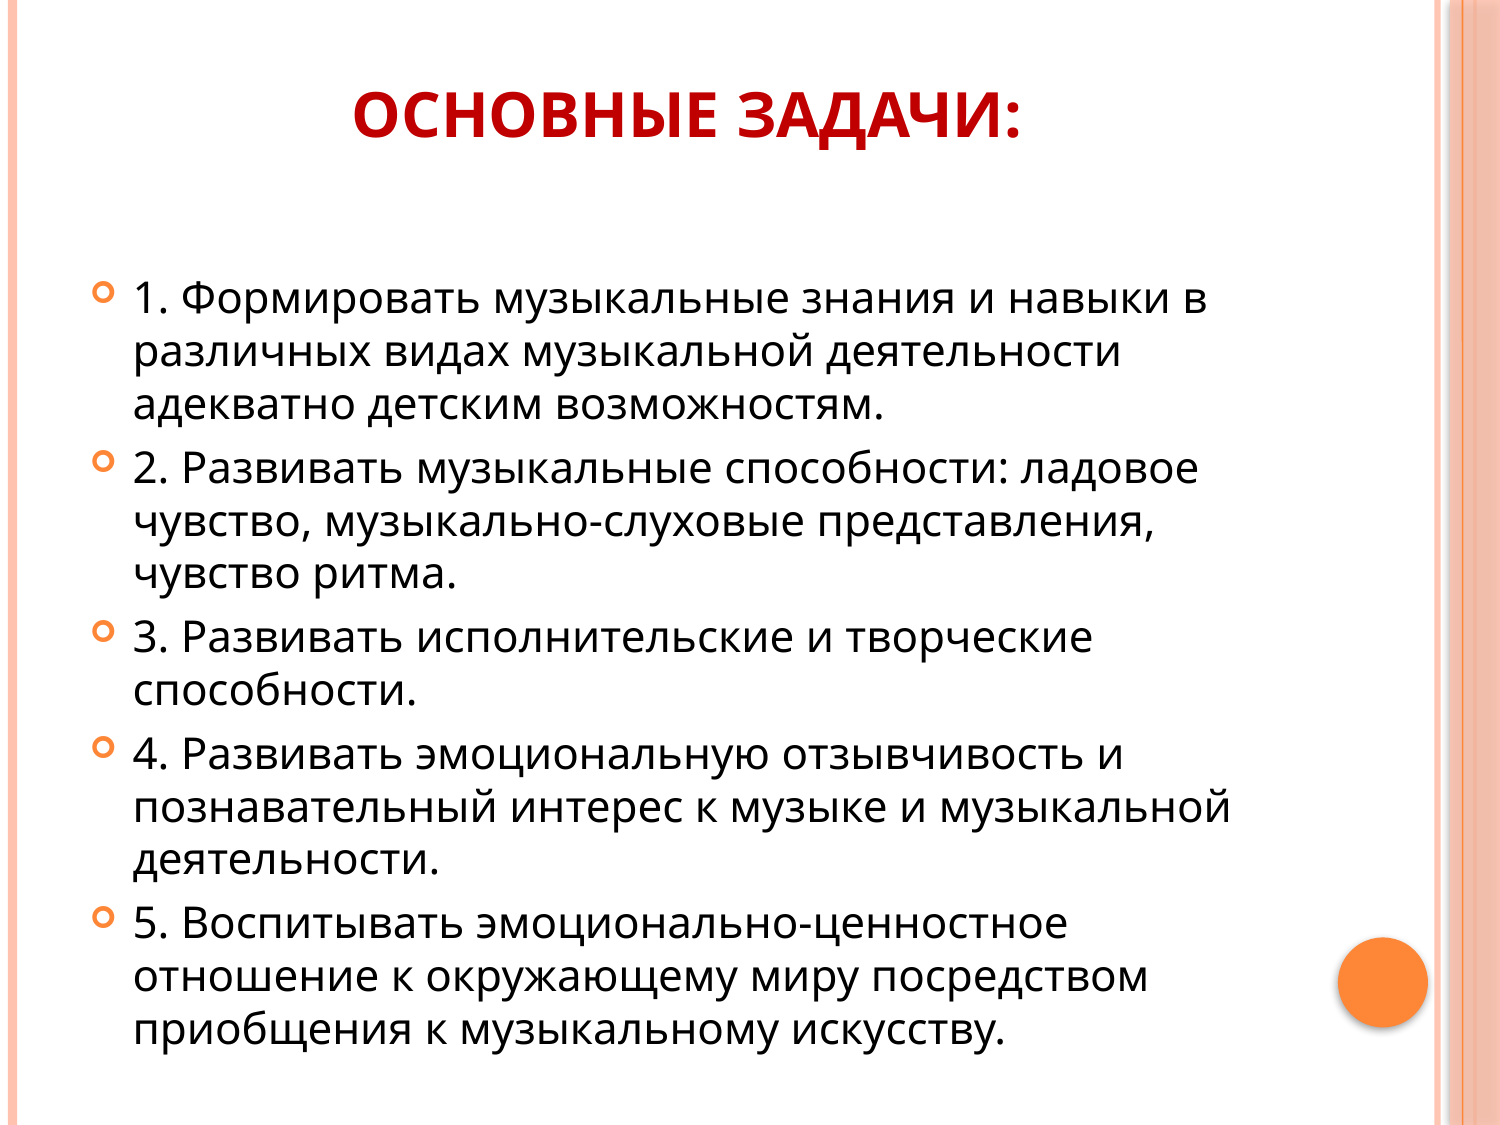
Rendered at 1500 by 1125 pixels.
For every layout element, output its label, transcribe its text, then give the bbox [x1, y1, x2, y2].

title Основные задачи: [75, 45, 1300, 233]
list 1. Формировать музыкальные знания и навыки в различных видах музыкальной деятельности адекватно детским возможностям. 2. Развивать музыкальные способности: ладовое чувство, музыкально-слуховые представления, чувство ритма. 3. Развивать исполнительские и творческие способности. 4. Развивать эмоциональную отзывчивость и познавательный интерес к музыке и музыкальной деятельности. 5. Воспитывать эмоционально-ценностное отношение к окружающему миру посредством приобщения к музыкальному искусству. [75, 262, 1300, 1062]
